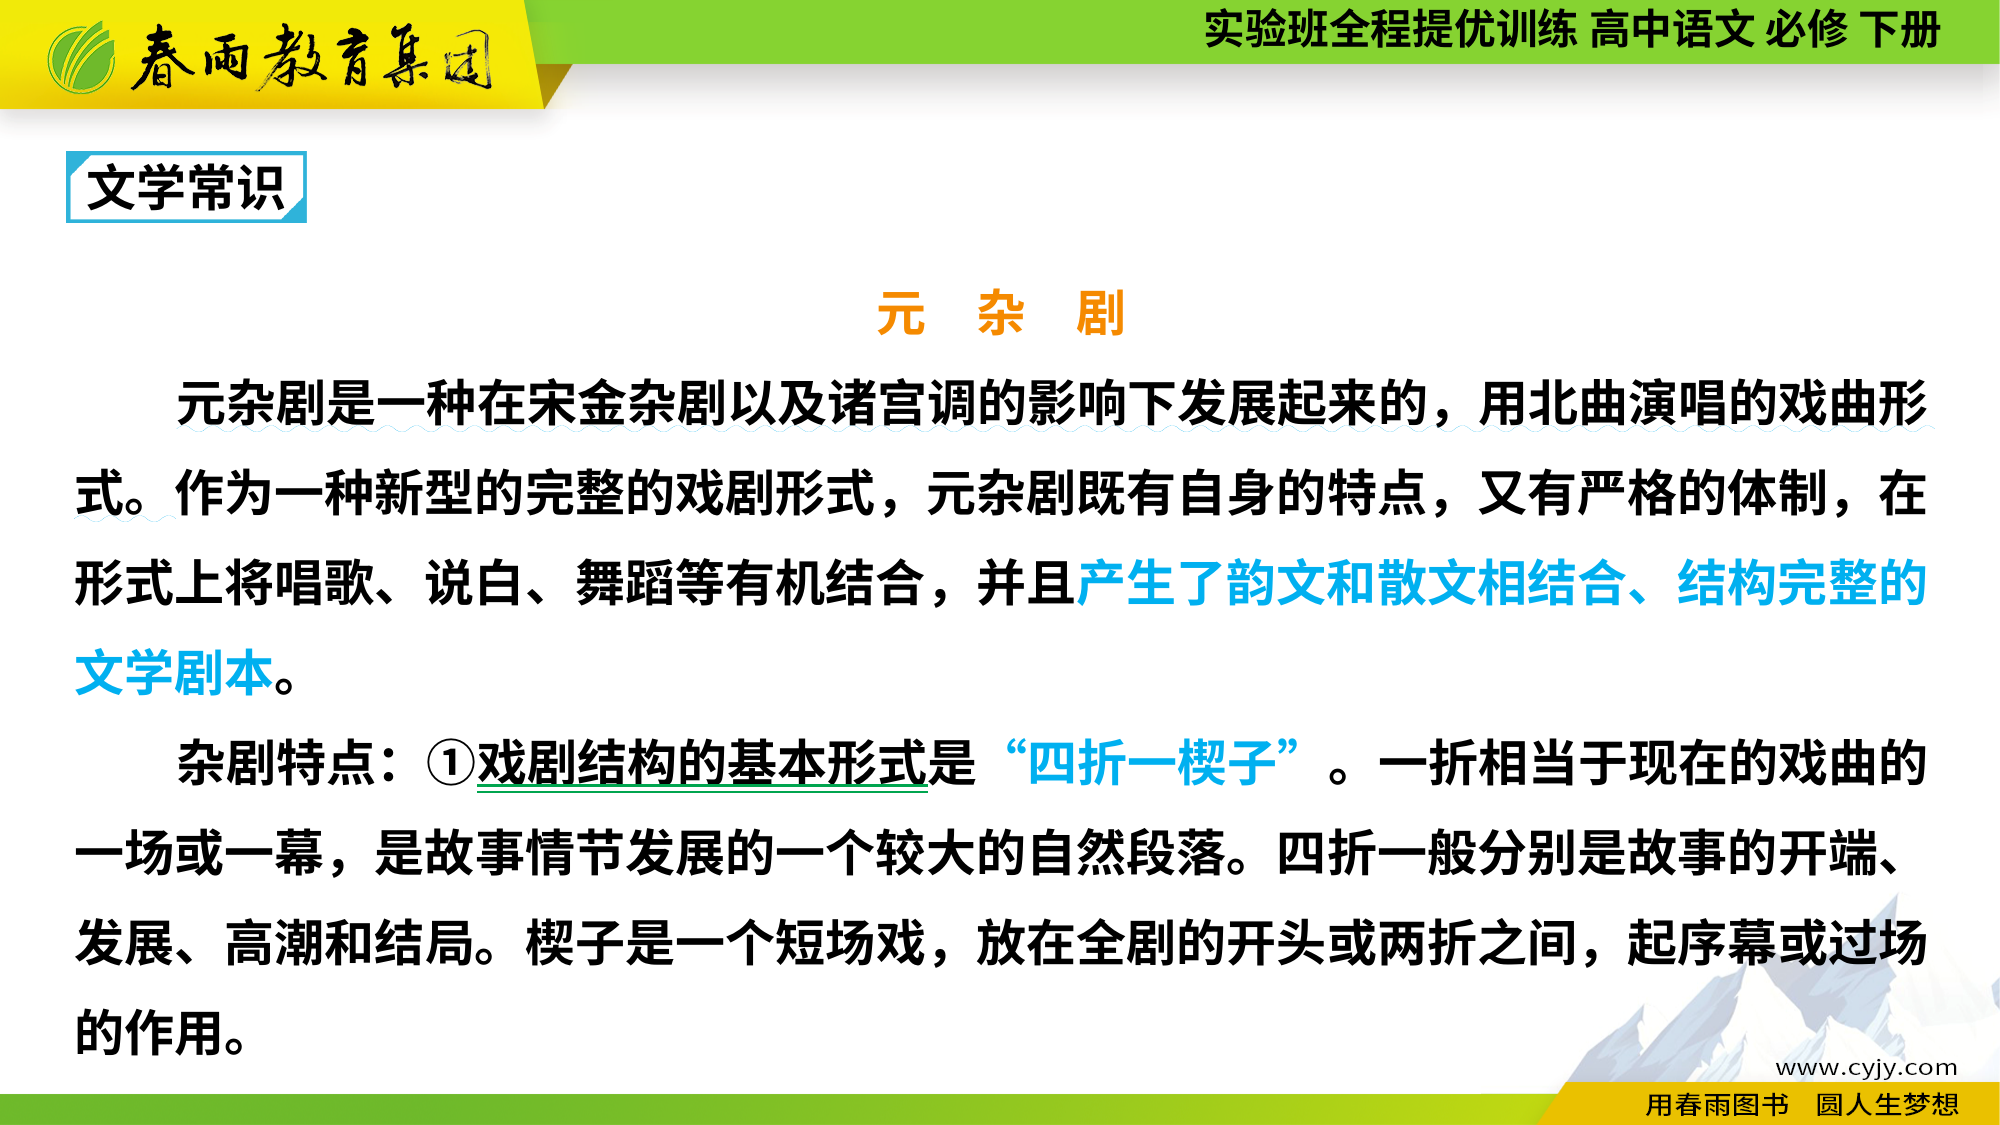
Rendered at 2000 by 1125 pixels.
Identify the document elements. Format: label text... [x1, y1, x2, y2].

picture [0, 0, 2000, 1125]
list 元 杂 剧 元杂剧是一种在宋金杂剧以及诸宫调的影响下发展起来的，用北曲演唱的戏曲形式。作为一种新型的完整的戏剧形式，元杂剧既有自身的特点，又有严格的体制，在形式上将唱歌、说白、舞蹈等有机结合，并且产生了韵文和散文相结合、结构完整的文学剧本。 杂剧特点：①戏剧结构的基本形式是“四折一楔子”。一折相当于现在的戏曲的一场或一幕，是故事情节发展的一个较大的自然段落。四折一般分别是故事的开端、发展、高潮和结局。楔子是一个短场戏，放在全剧的开头或两折之间，起序幕或过场的作用。 [59, 243, 1944, 1077]
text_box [66, 148, 307, 225]
